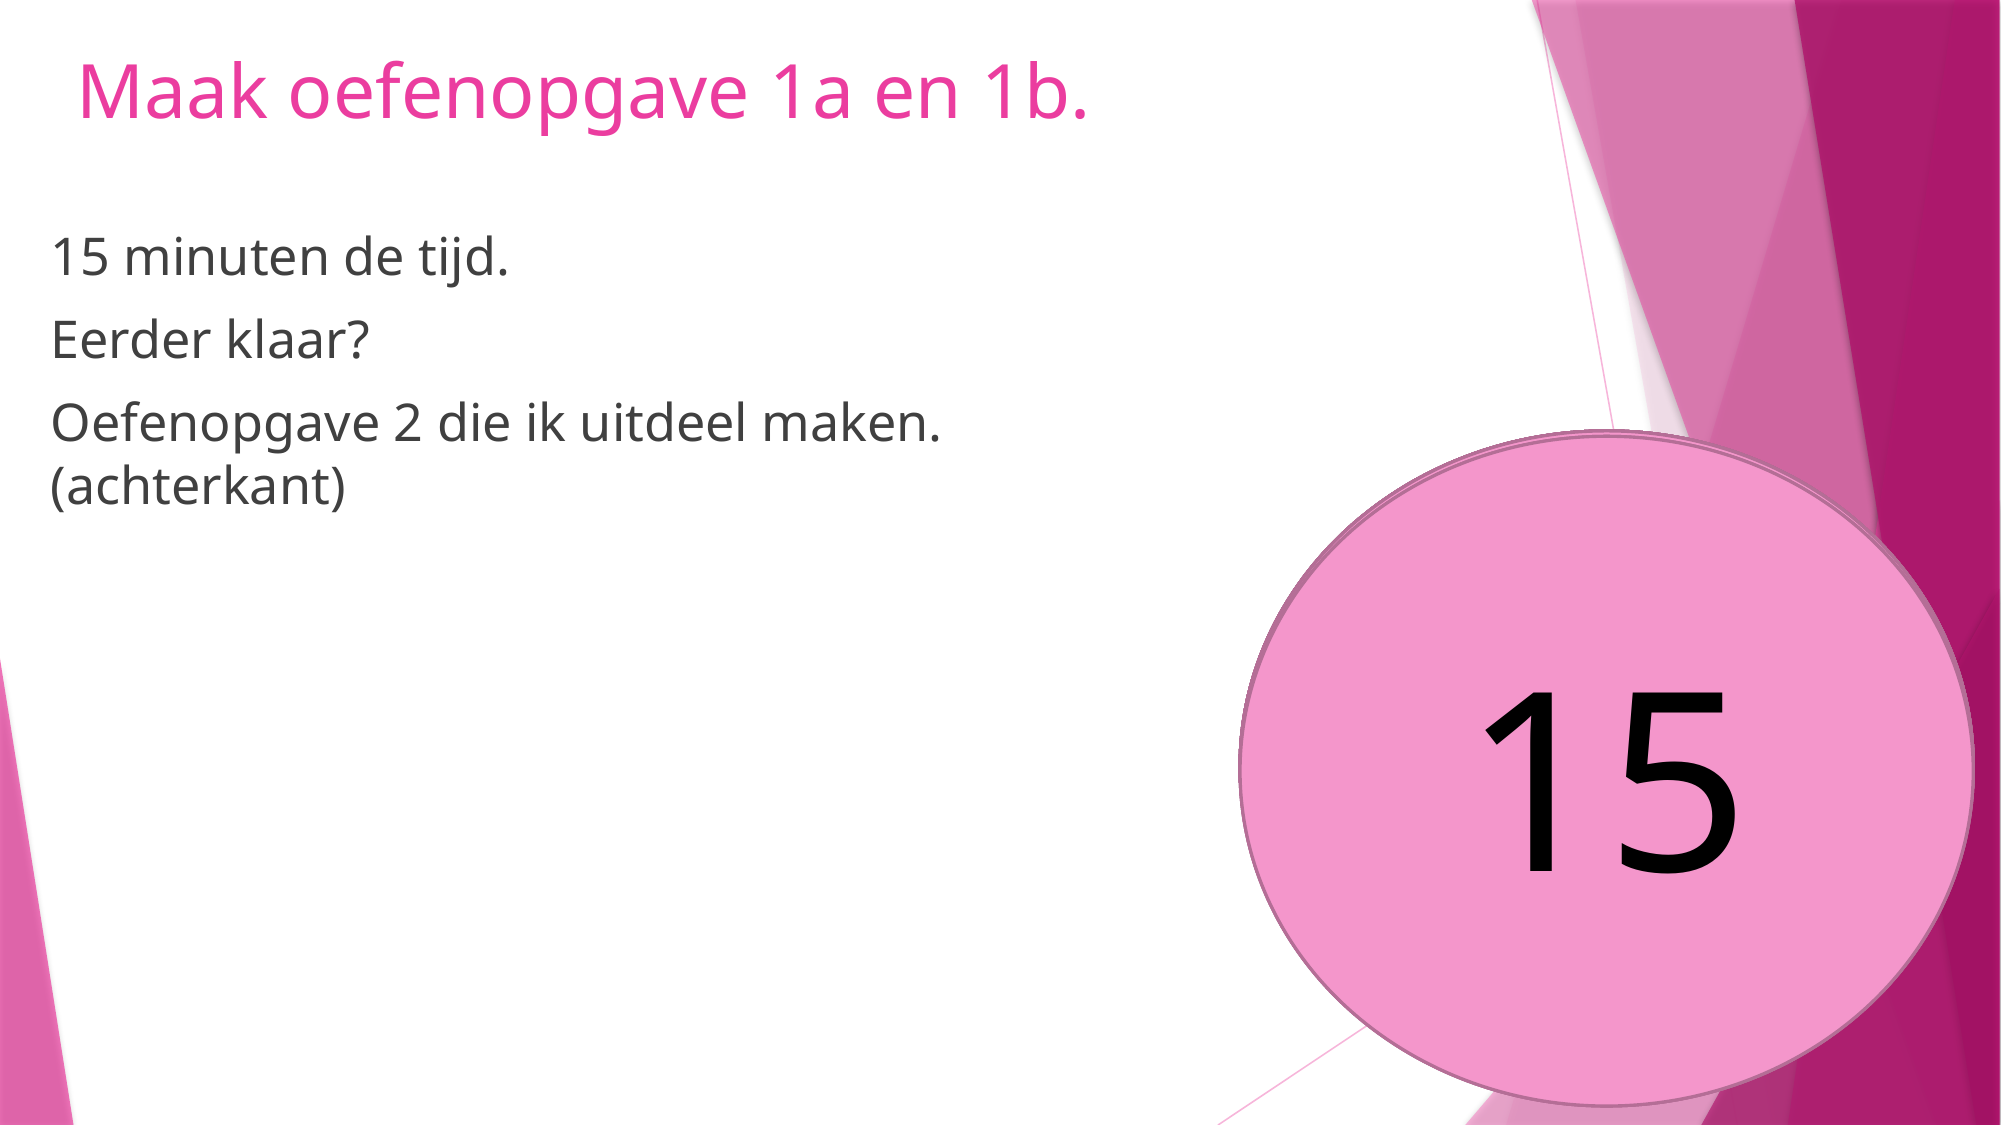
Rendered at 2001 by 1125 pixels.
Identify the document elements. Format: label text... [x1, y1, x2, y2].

list 15 minuten de tijd. Eerder klaar? Oefenopgave 2 die ik uitdeel maken. (achterkant) [35, 215, 1241, 1008]
text_box 15 [1238, 434, 1975, 1108]
title Maak oefenopgave 1a en 1b. [61, 35, 1684, 317]
text_box 13 [1242, 429, 1972, 723]
